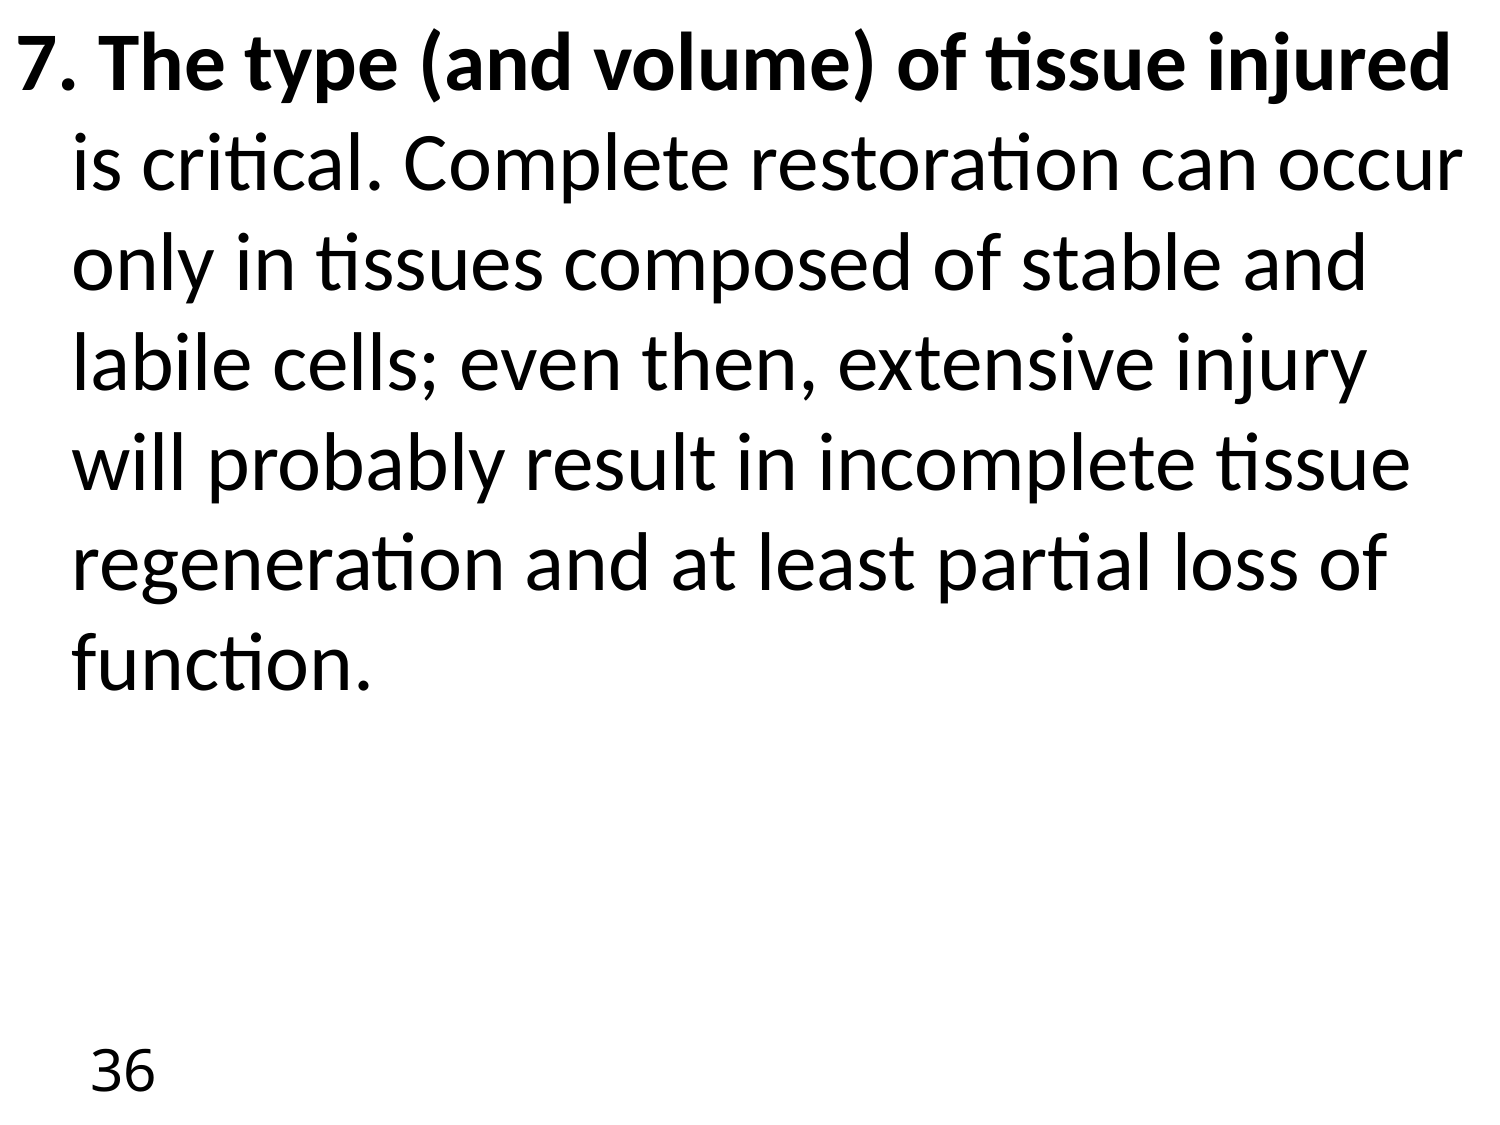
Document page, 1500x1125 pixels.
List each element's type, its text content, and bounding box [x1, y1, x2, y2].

slide_number 36 [75, 1042, 425, 1103]
list 7. The type (and volume) of tissue injured is critical. Complete restoration can occur only in tissues composed of stable and labile cells; even then, extensive injury will probably result in incomplete tissue regeneration and at least partial loss of function. [0, 0, 1500, 1125]
